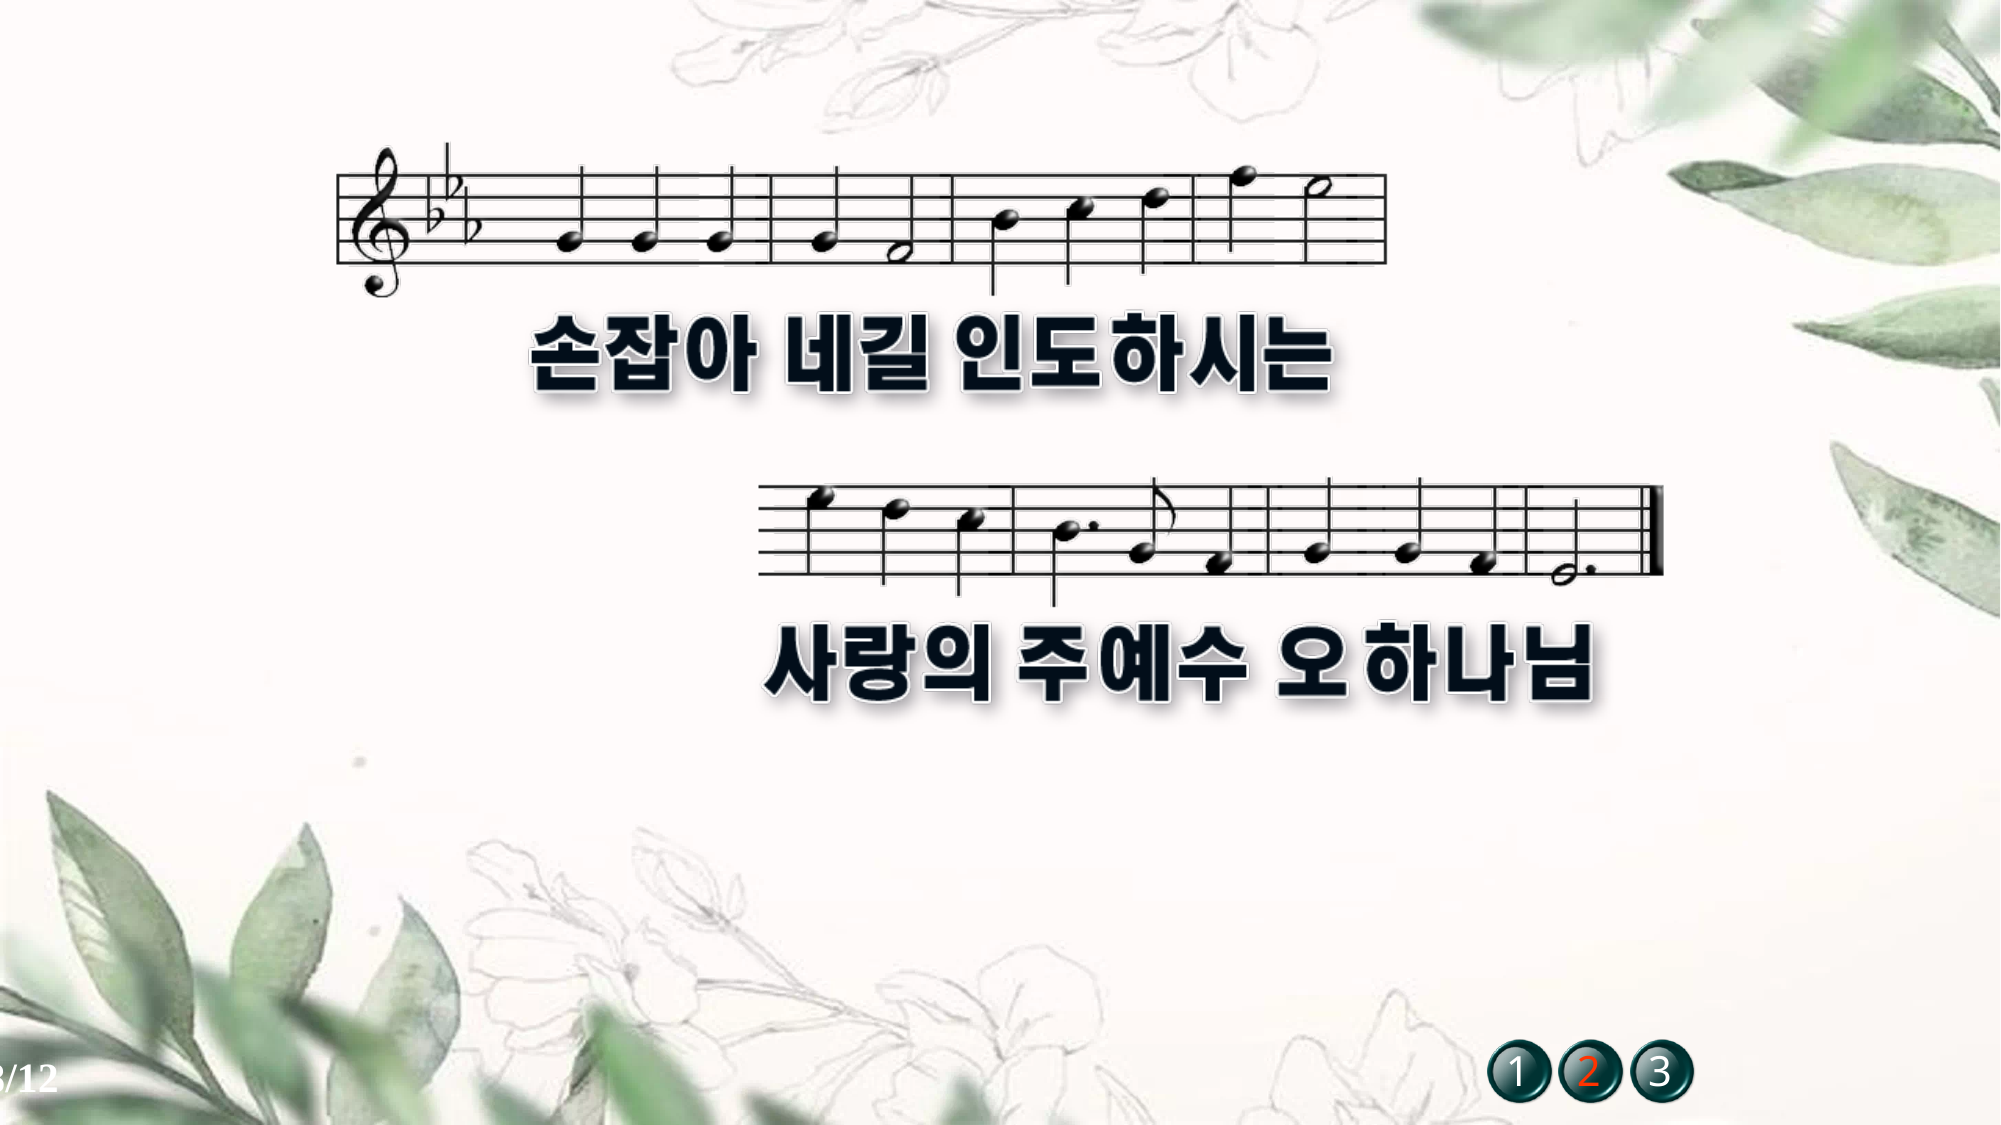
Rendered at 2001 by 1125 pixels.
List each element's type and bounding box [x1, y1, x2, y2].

text_box [1484, 1035, 1555, 1106]
picture [0, 0, 2001, 1125]
text_box [1555, 1035, 1626, 1106]
text_box [1627, 1035, 1697, 1106]
